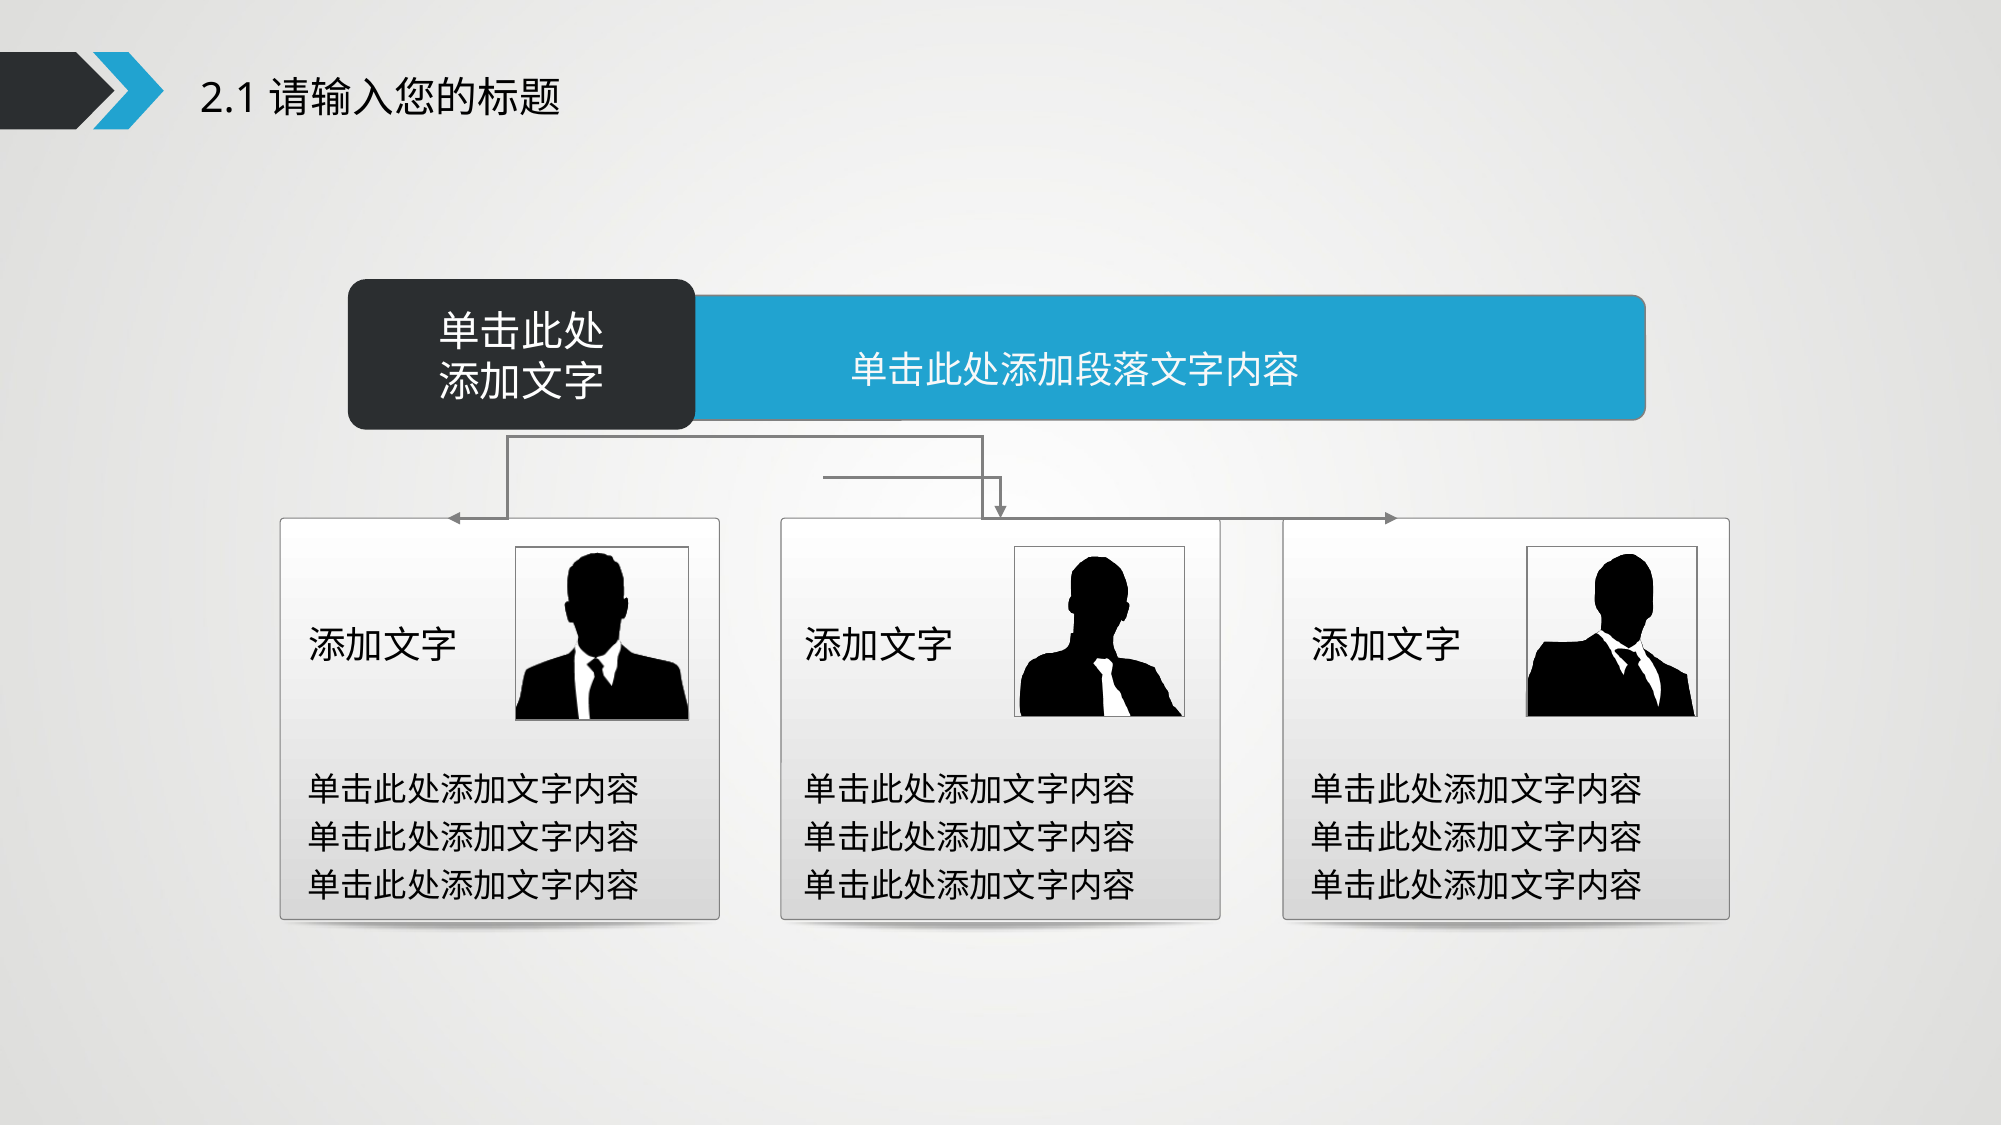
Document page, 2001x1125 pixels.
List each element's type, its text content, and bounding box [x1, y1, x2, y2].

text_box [1282, 517, 1730, 940]
text_box [0, 52, 115, 130]
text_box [279, 517, 720, 940]
text_box 单击此处 添加文字 [347, 279, 696, 430]
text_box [780, 527, 1221, 940]
text_box [92, 52, 164, 130]
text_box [447, 436, 1399, 519]
text_box 2.1请输入您的标题 [184, 63, 576, 129]
picture [0, 0, 2001, 1125]
text_box 单击此处添加段落文字内容 [570, 317, 1581, 421]
text_box [696, 295, 1646, 420]
